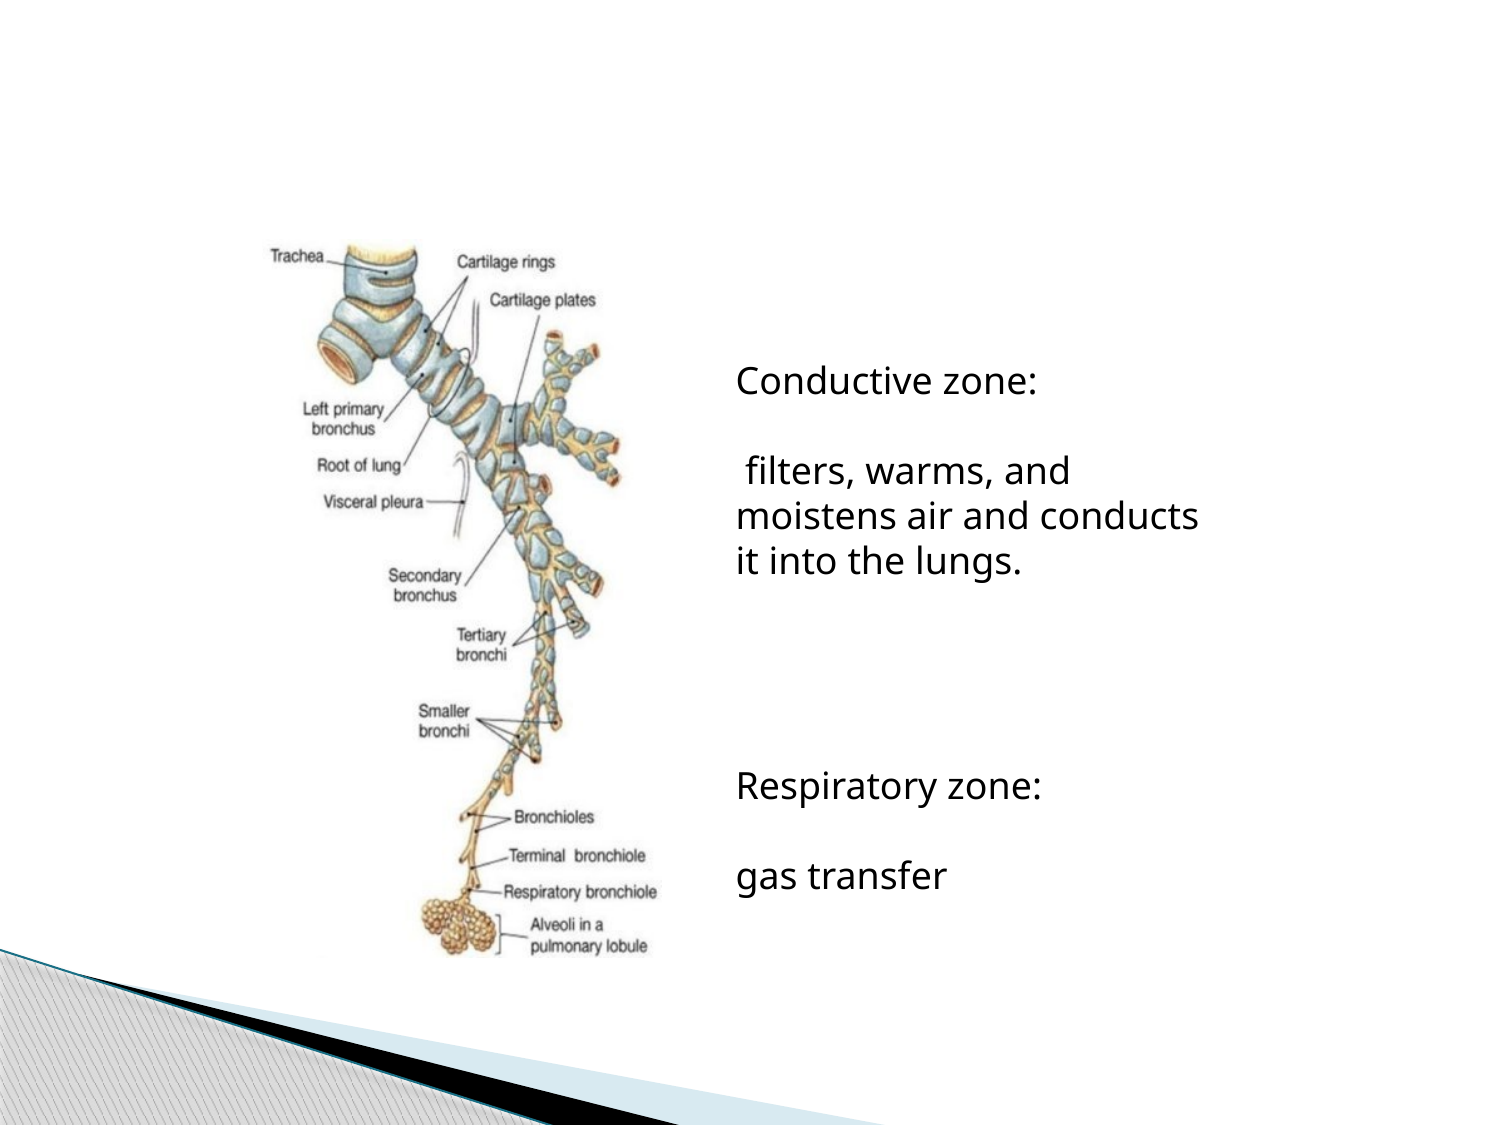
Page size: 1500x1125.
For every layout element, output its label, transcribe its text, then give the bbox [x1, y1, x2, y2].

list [262, 239, 662, 958]
text_box Conductive zone: filters, warms, and moistens air and conducts it into the lungs. Respiratory zone: gas transfer [720, 349, 1234, 950]
